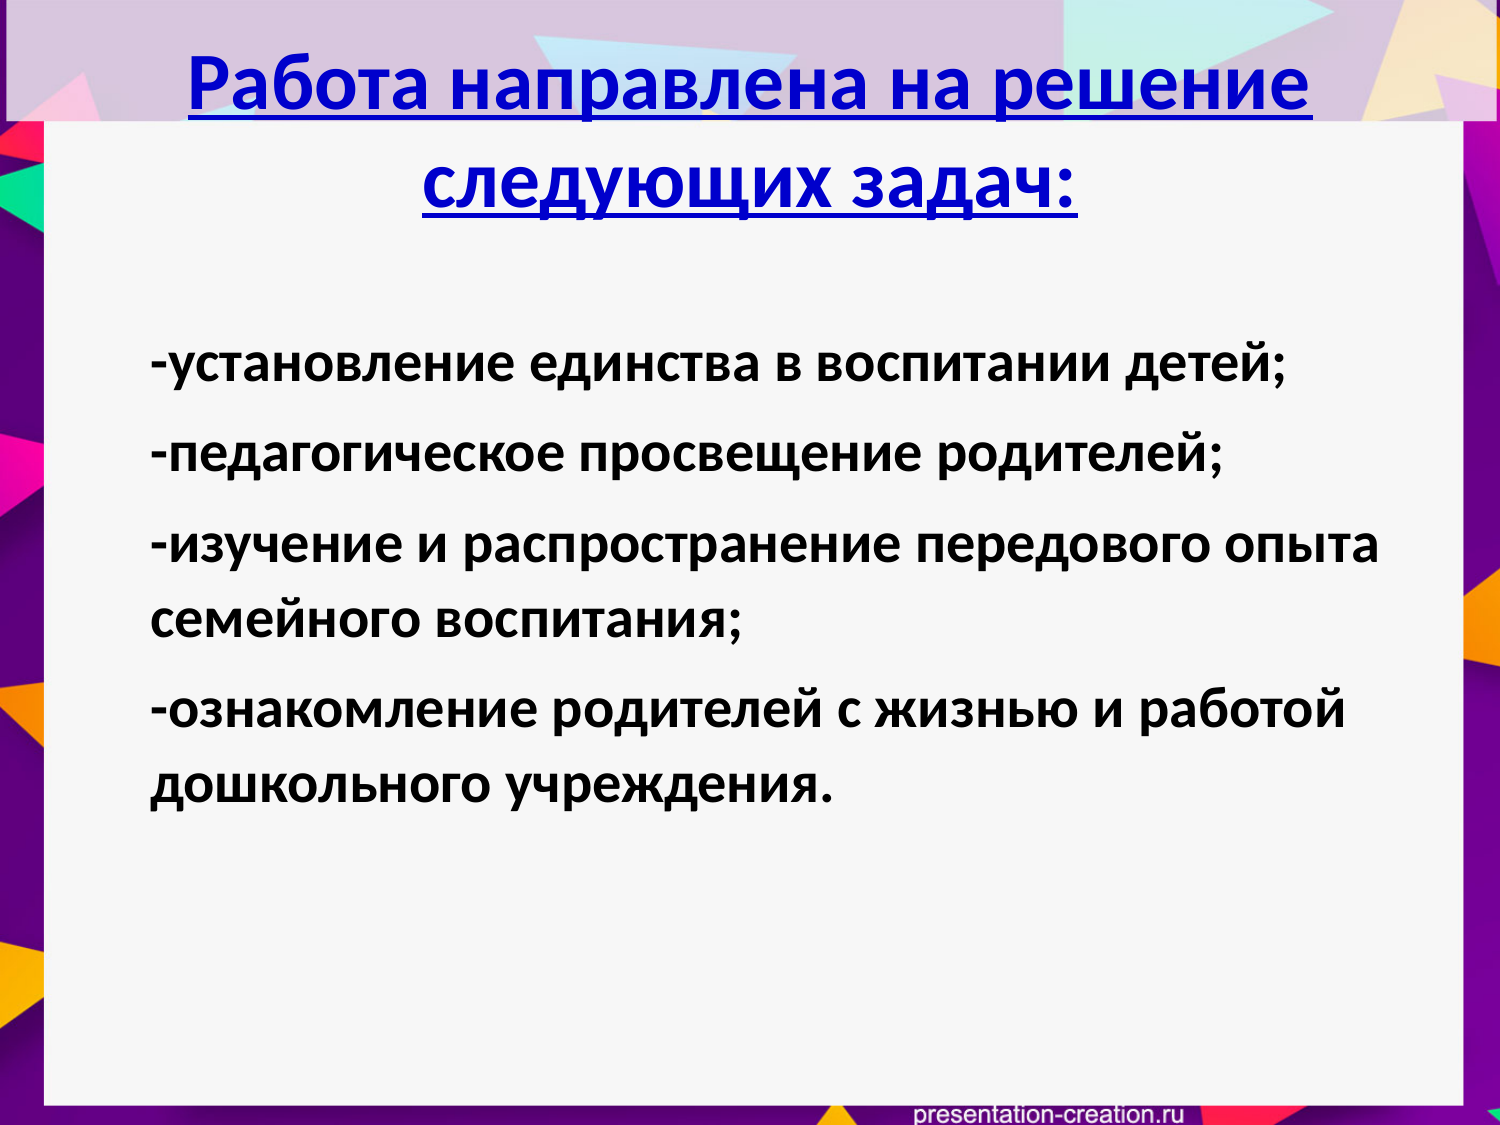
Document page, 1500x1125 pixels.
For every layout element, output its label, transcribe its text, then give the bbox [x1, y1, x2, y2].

picture [0, 0, 1500, 1125]
text_box -установление единства в воспитании детей; -педагогическое просвещение родителей; -изучение и распространение передового опыта семейного воспитания; -ознакомление родителей с жизнью и работой дошкольного учреждения. [135, 310, 1400, 822]
title Работа направлена на решение следующих задач: [75, 19, 1425, 232]
